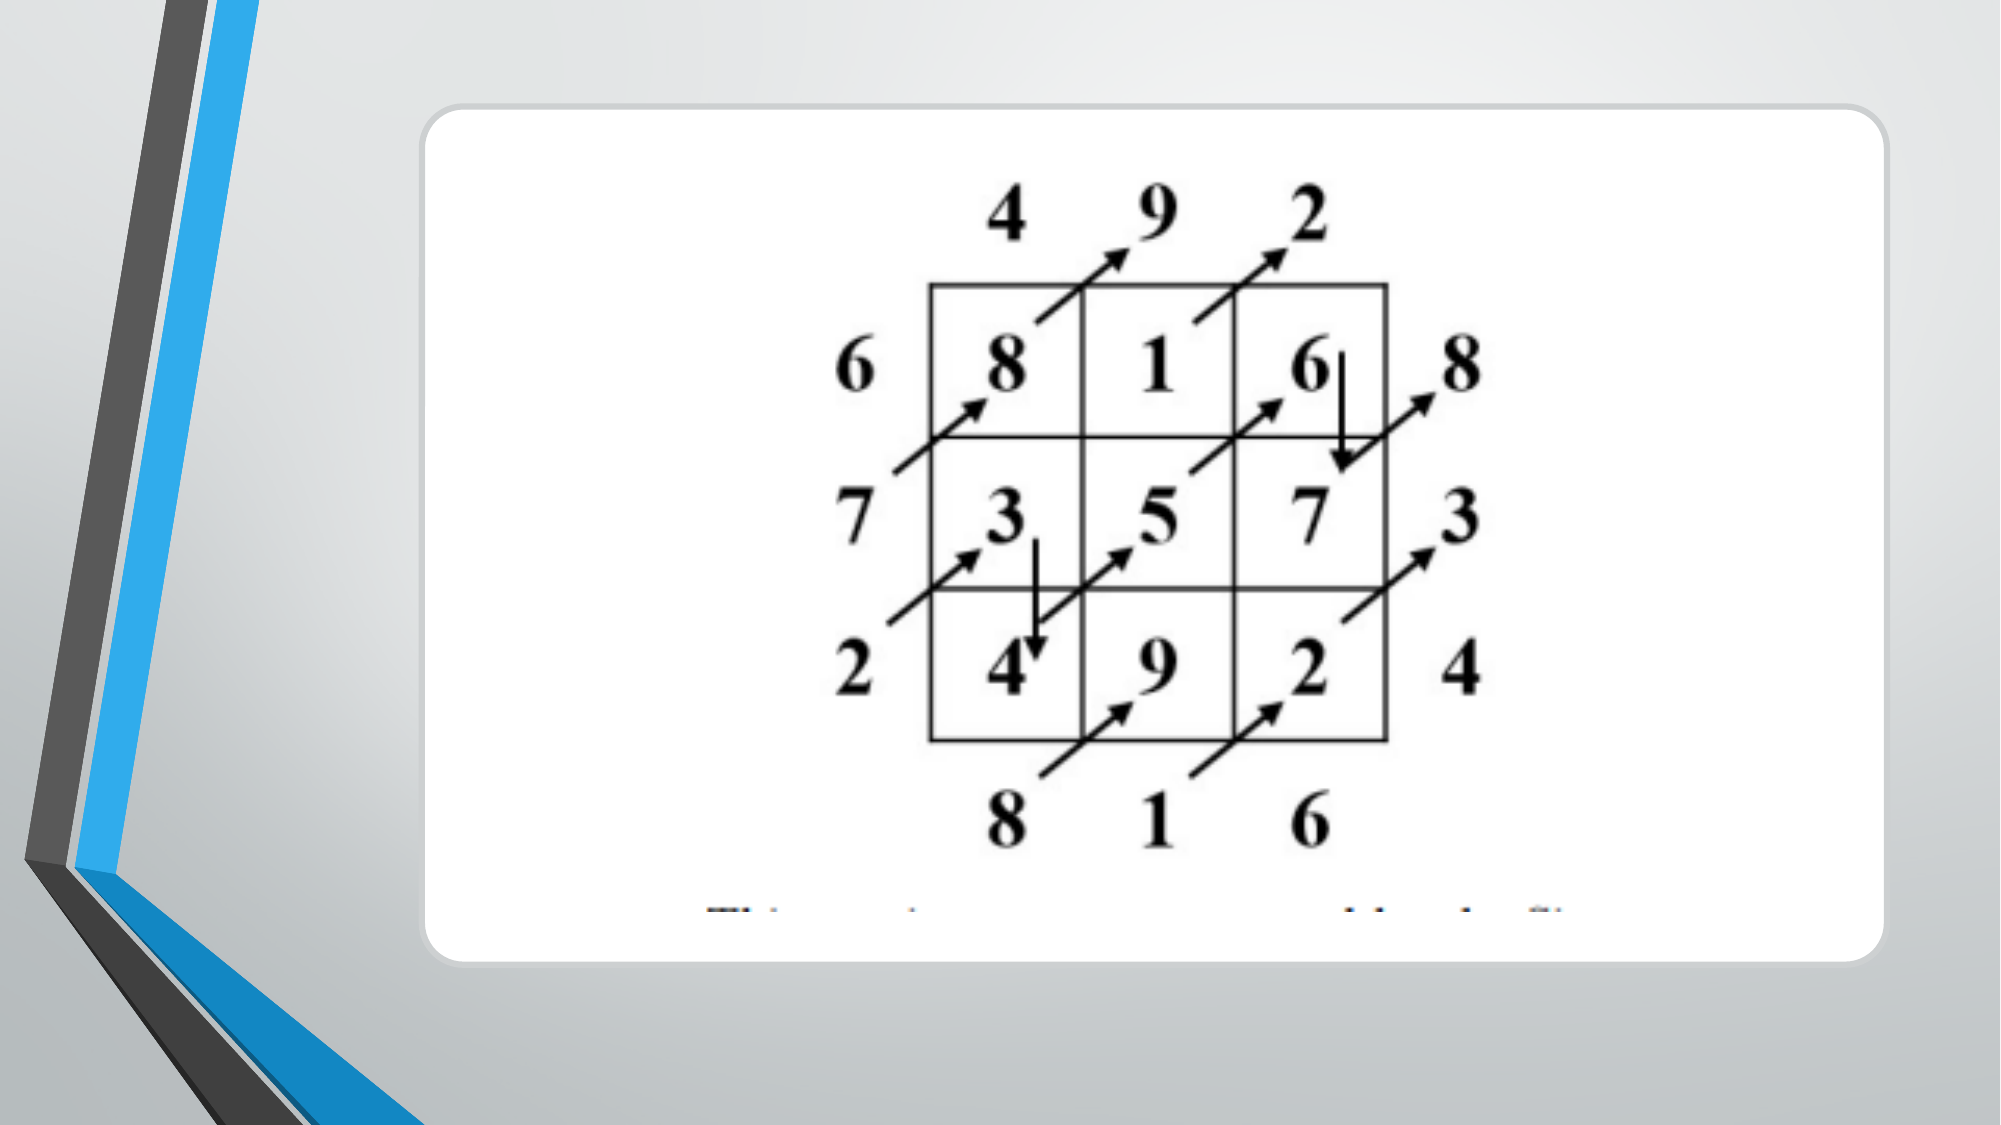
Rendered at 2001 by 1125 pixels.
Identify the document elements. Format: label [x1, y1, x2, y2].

text_box [425, 105, 1889, 967]
text_box [24, 0, 425, 1125]
list [706, 165, 1603, 912]
